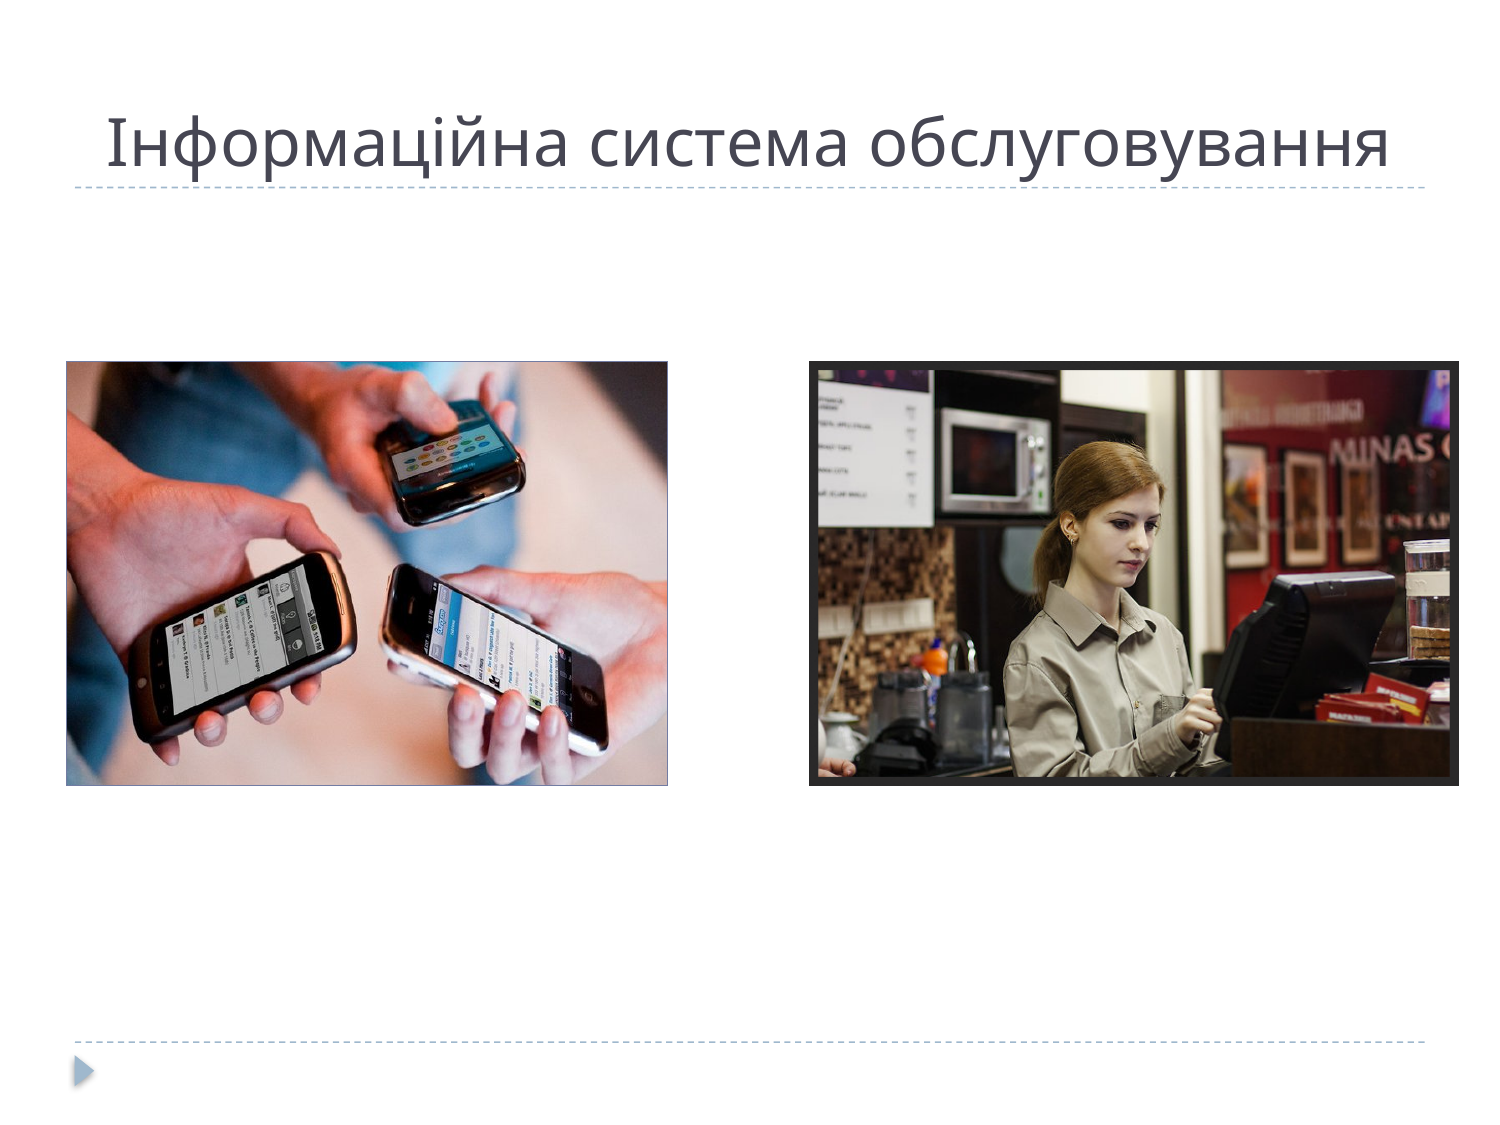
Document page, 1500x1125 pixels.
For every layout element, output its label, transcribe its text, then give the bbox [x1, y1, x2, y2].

picture [66, 361, 668, 786]
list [808, 361, 1459, 786]
title Інформаційна система обслуговування [75, 24, 1425, 188]
